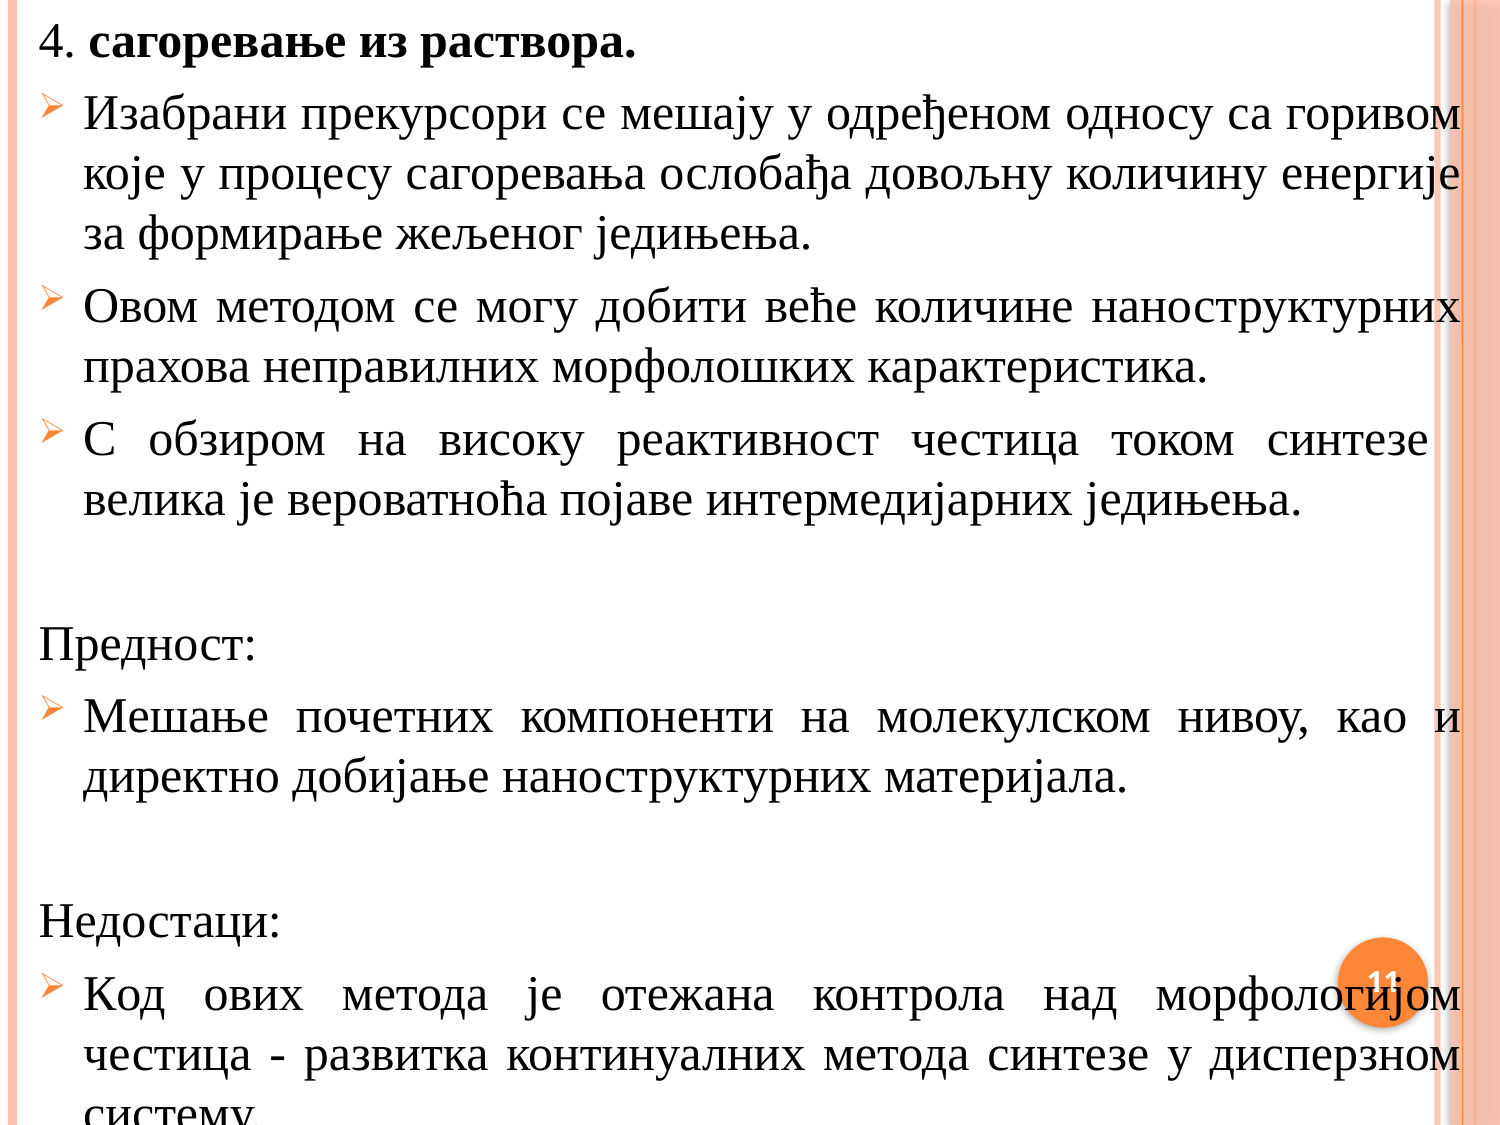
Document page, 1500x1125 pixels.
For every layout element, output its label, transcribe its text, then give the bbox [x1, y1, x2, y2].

list 4. сагоревање из раствора. Изабрани прекурсори се мешају у одређеном односу са горивом које у процесу сагоревања ослобађа довољну количину енергије за формирање жељеног једињења. Овом методом се могу добити веће количине наноструктурних прахова неправилних морфолошких карактеристика. С обзиром на високу реактивност честица током синтезе велика је вероватноћа појаве интермедијарних једињења. Предност: Мешање почетних компоненти на молекулском нивоу, као и директно добијање наноструктурних материјала. Недостаци: Код ових метода је отежана контрола над морфологијом честица - развитка континуалних метода синтезе у дисперзном систему. [23, 0, 1477, 1125]
